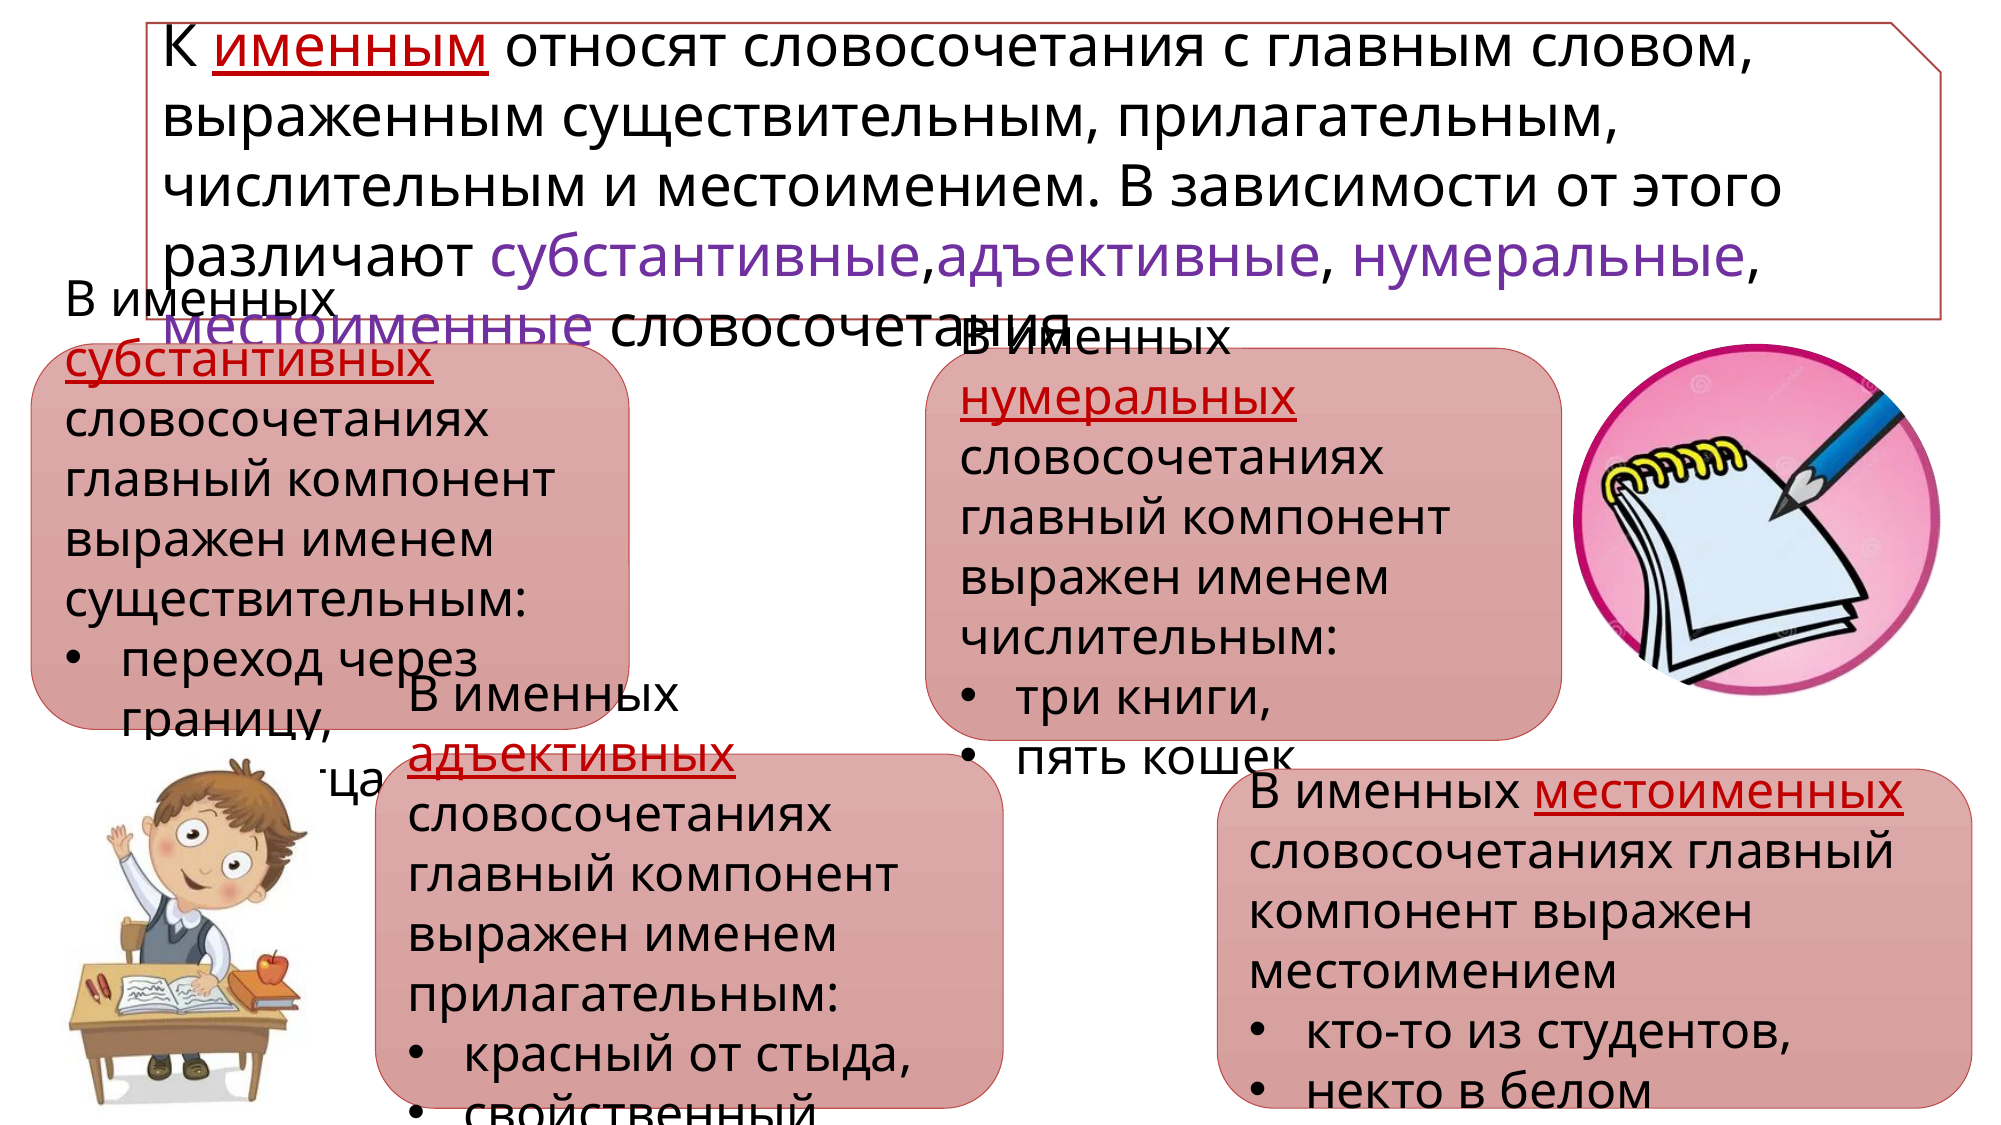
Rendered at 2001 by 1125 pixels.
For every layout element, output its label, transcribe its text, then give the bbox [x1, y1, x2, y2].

text_box К именным относят словосочетания с главным словом, выраженным существительным, прилагательным, числительным и местоимением. В зависимости от этого различают субстантивные,адъективные, нумеральные, местоименные словосочетания [145, 21, 1942, 321]
text_box В именных адъективных словосочетаниях главный компонент выражен именем прилагательным: красный от стыда, свойственный многим [374, 753, 1004, 1109]
text_box В именных нумеральных словосочетаниях главный компонент выражен именем числительным: три книги, пять кошек [925, 347, 1563, 741]
picture [1573, 343, 1941, 698]
text_box В именных субстантивных словосочетаниях главный компонент выражен именем существительным: переход через границу, книга отца. [30, 343, 630, 730]
text_box В именных местоименных словосочетаниях главный компонент выражен местоимением кто-то из студентов, некто в белом [1216, 768, 1973, 1109]
picture [51, 740, 320, 1122]
